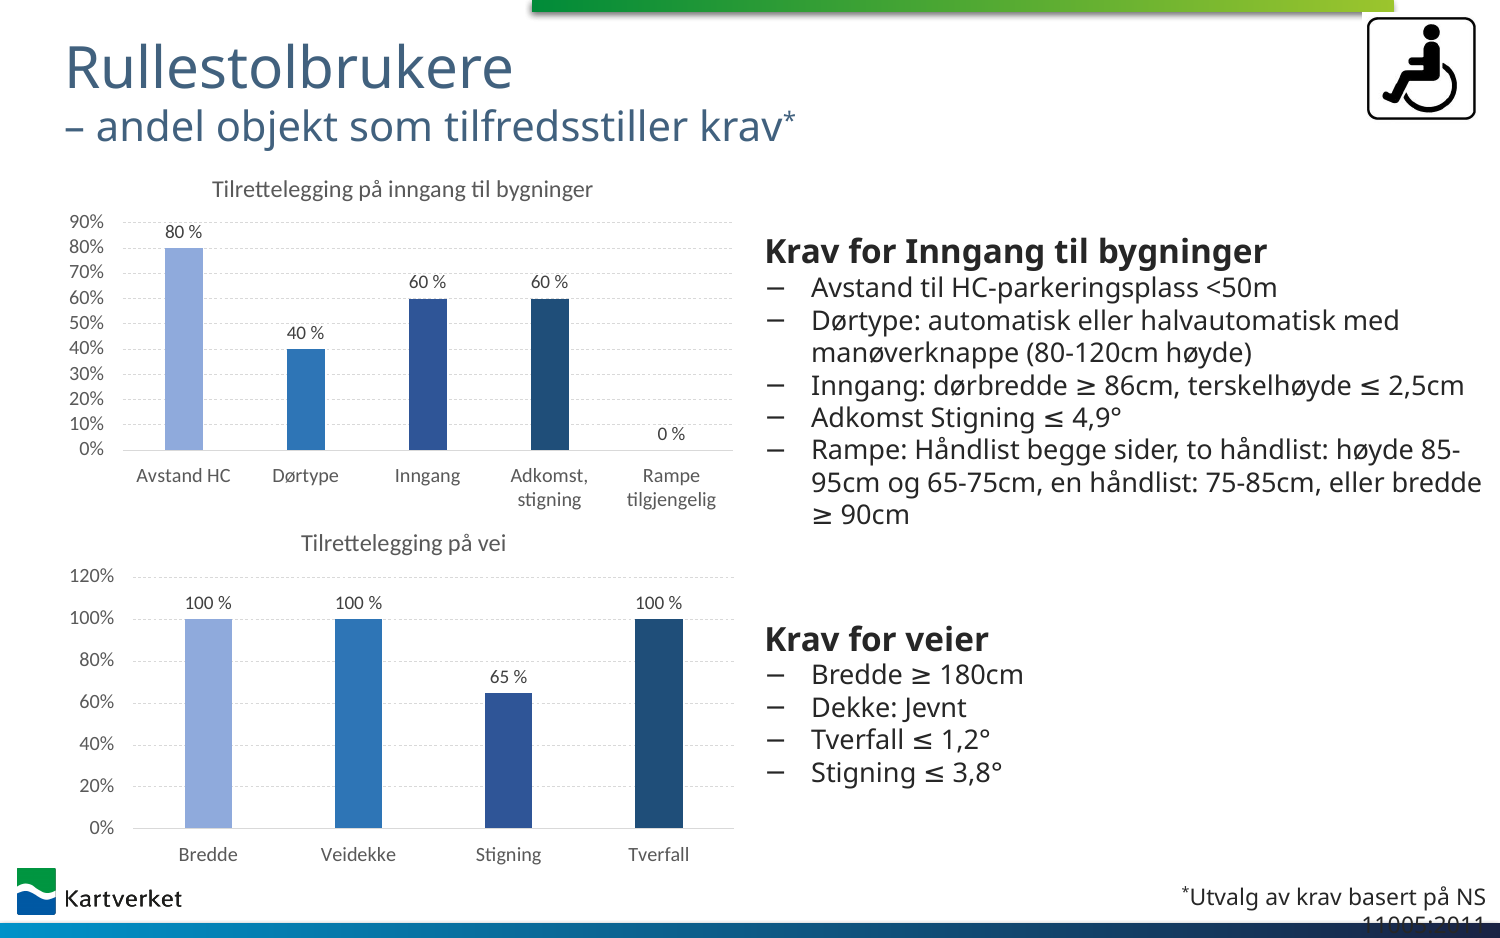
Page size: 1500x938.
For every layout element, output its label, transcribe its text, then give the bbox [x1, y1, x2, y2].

text_box *Utvalg av krav basert på NS 11005:2011 [1068, 873, 1500, 938]
text_box Krav for Inngang til bygninger Avstand til HC-parkeringsplass <50m Dørtype: automatisk eller halvautomatisk med manøverknappe (80-120cm høyde) Inngang: dørbredde ≥ 86cm, terskelhøyde ≤ 2,5cm Adkomst Stigning ≤ 4,9° Rampe: Håndlist begge sider, to håndlist: høyde 85-95cm og 65-75cm, en håndlist: 75-85cm, eller bredde ≥ 90cm [749, 223, 1500, 538]
picture [1362, 12, 1481, 126]
text_box Krav for veier Bredde ≥ 180cm Dekke: Jevnt Tverfall ≤ 1,2° Stigning ≤ 3,8° [749, 610, 1500, 795]
text_box Rullestolbrukere – andel objekt som tilfredsstiller krav* [49, 25, 1431, 158]
picture [62, 166, 744, 519]
picture [62, 520, 746, 874]
